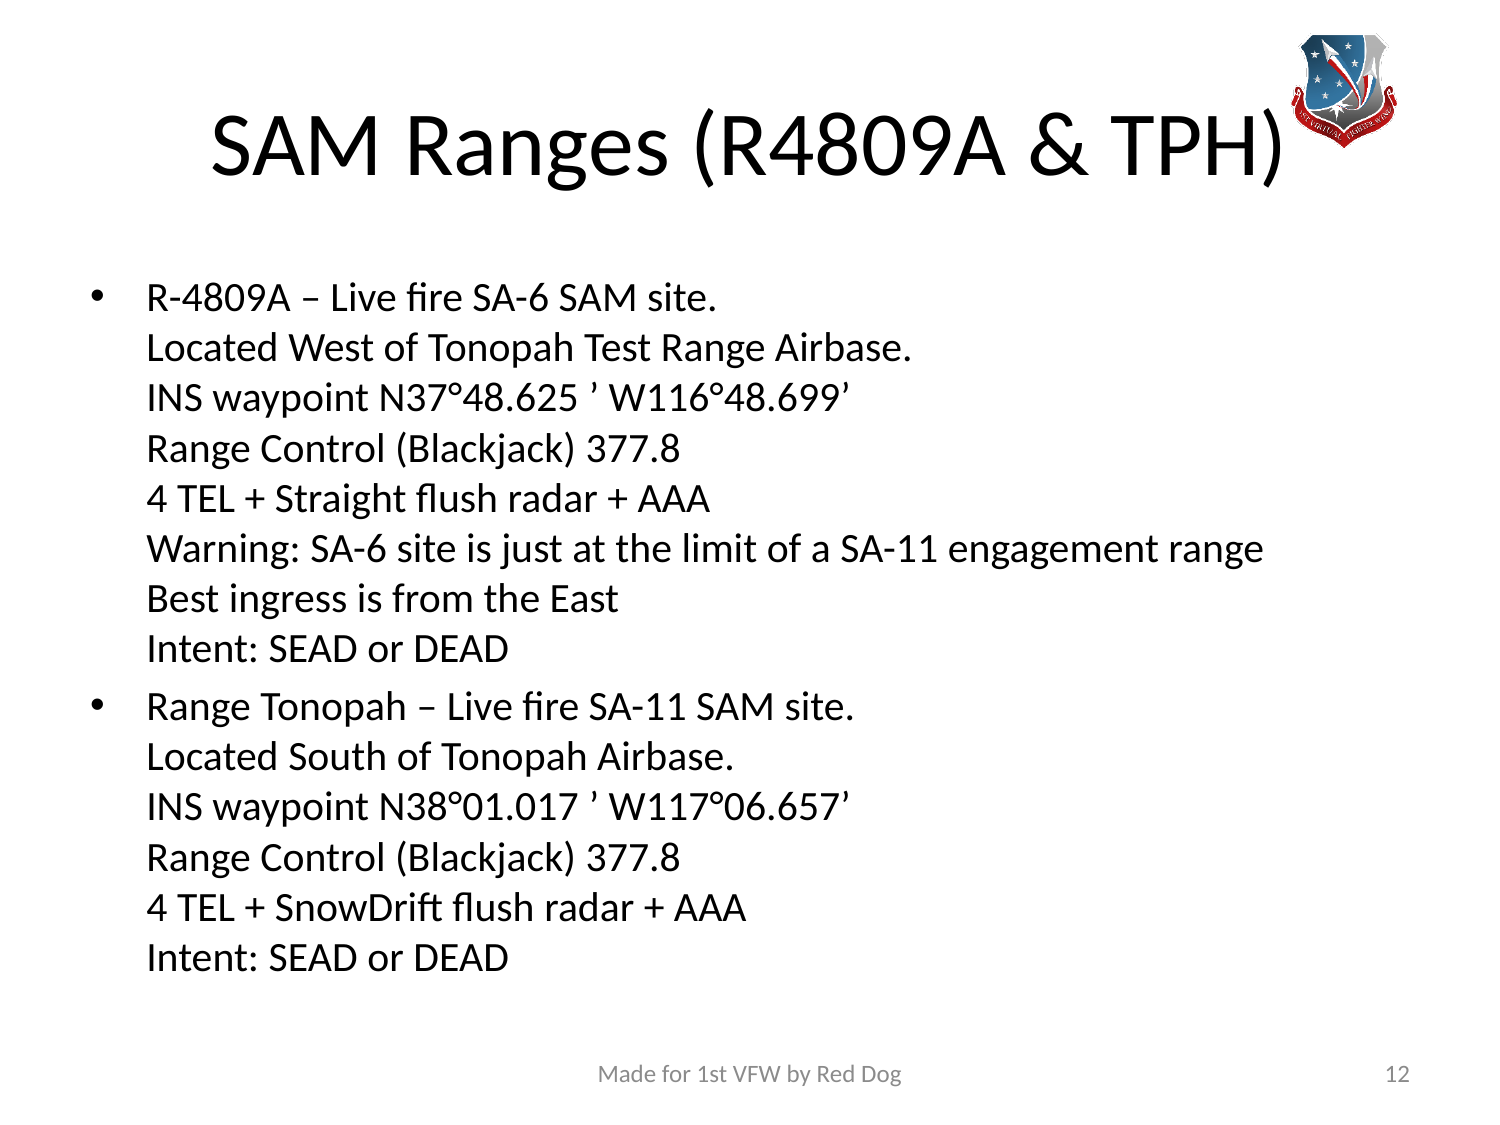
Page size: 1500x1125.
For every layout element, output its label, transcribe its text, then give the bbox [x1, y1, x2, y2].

slide_number 12 [1074, 1042, 1425, 1103]
picture [1262, 3, 1426, 180]
footer Made for 1st VFW by Red Dog [512, 1042, 988, 1103]
list R-4809A – Live fire SA-6 SAM site. Located West of Tonopah Test Range Airbase. INS waypoint N37°48.625 ’ W116°48.699’ Range Control (Blackjack) 377.8 4 TEL + Straight flush radar + AAA Warning: SA-6 site is just at the limit of a SA-11 engagement range Best ingress is from the East Intent: SEAD or DEAD Range Tonopah – Live fire SA-11 SAM site. Located South of Tonopah Airbase. INS waypoint N38°01.017 ’ W117°06.657’ Range Control (Blackjack) 377.8 4 TEL + SnowDrift flush radar + AAA Intent: SEAD or DEAD [75, 262, 1425, 1005]
title SAM Ranges (R4809A & TPH) [75, 45, 1425, 233]
